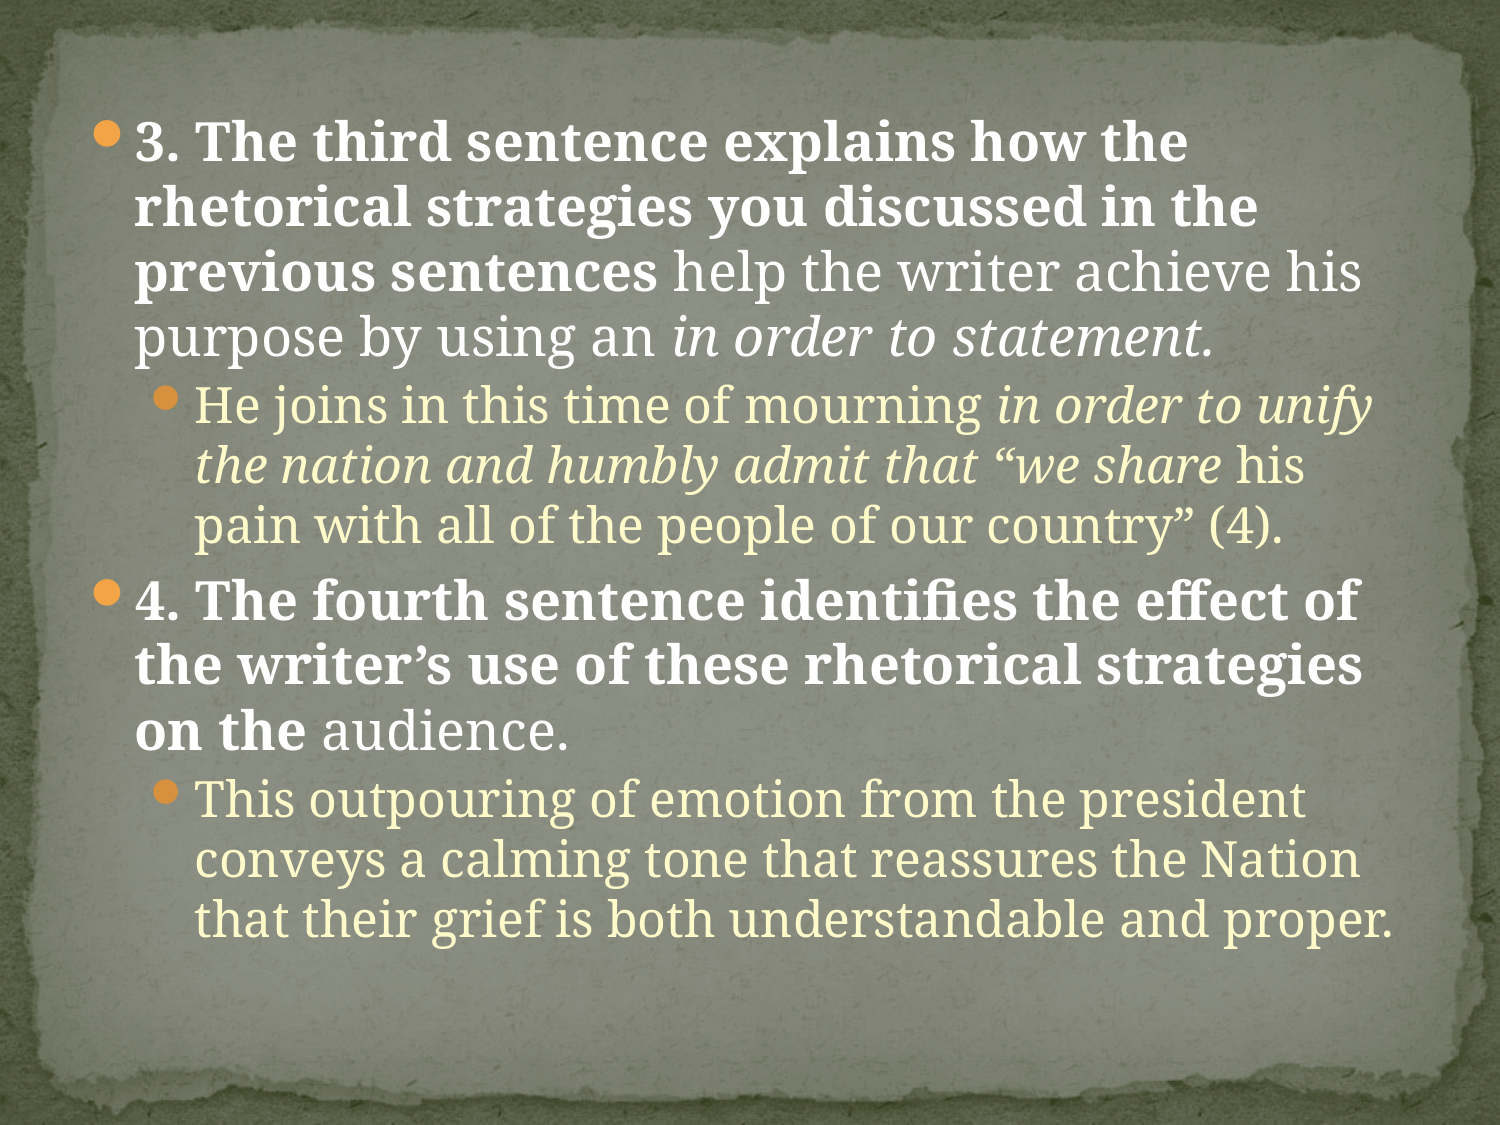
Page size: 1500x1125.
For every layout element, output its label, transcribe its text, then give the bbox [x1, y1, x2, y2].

list 3. The third sentence explains how the rhetorical strategies you discussed in the previous sentences help the writer achieve his purpose by using an in order to statement. He joins in this time of mourning in order to unify the nation and humbly admit that “we share his pain with all of the people of our country” (4). 4. The fourth sentence identifies the effect of the writer’s use of these rhetorical strategies on the audience. This outpouring of emotion from the president conveys a calming tone that reassures the Nation that their grief is both understandable and proper. [75, 99, 1425, 1038]
